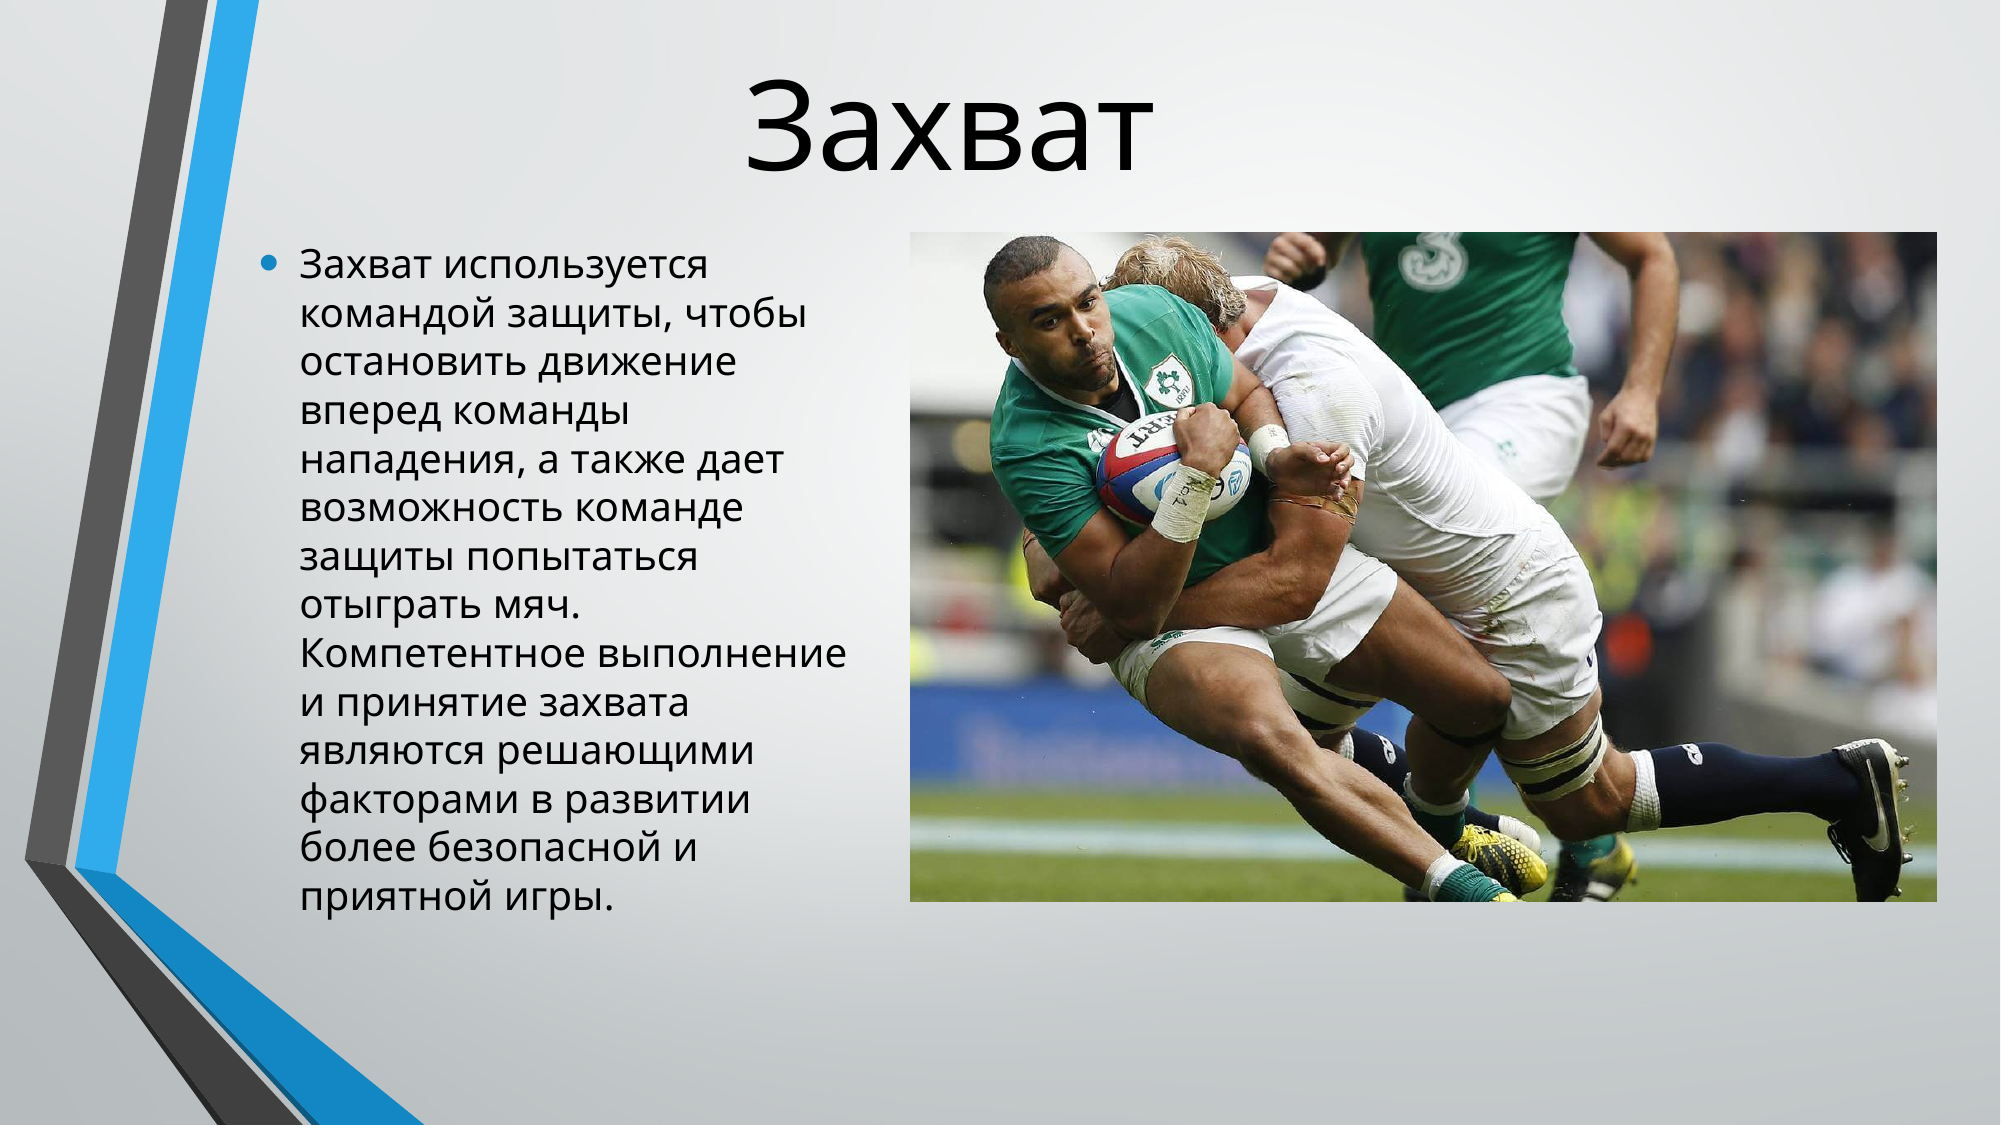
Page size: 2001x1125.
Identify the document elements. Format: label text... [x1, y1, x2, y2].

list Захват используется командой защиты, чтобы остановить движение вперед команды нападения, а также дает возможность команде защиты попытаться отыграть мяч. Компетентное выполнение и принятие захвата являются решающими факторами в развитии более безопасной и приятной игры. [243, 206, 866, 950]
title Захват [243, 0, 1657, 240]
picture [909, 232, 1937, 902]
